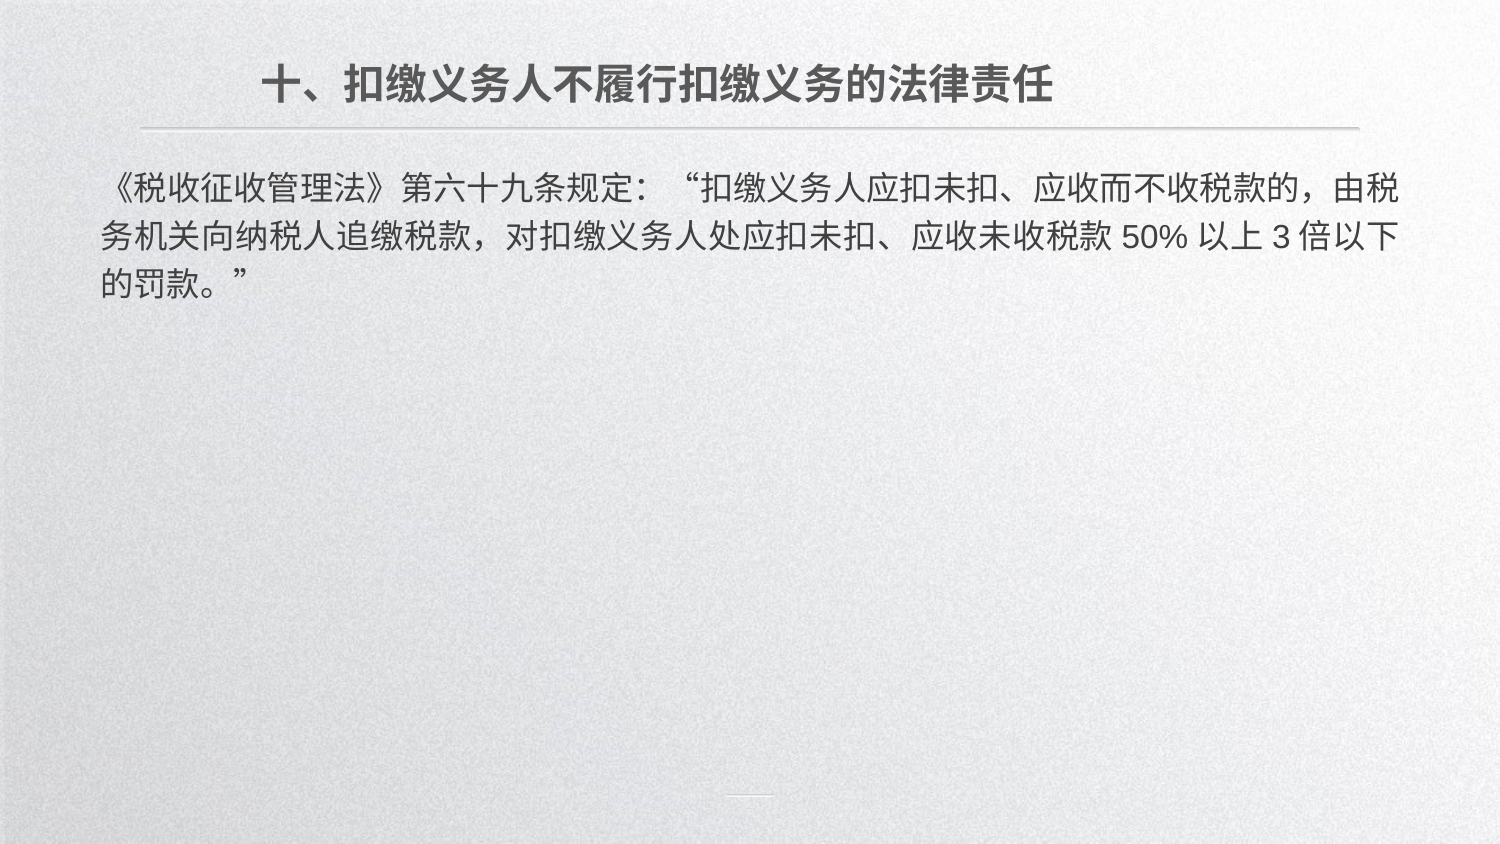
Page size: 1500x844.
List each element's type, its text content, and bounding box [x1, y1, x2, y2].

picture [0, 0, 1500, 844]
text_box 《税收征收管理法》第六十九条规定：“扣缴义务人应扣未扣、应收而不收税款的，由税务机关向纳税人追缴税款，对扣缴义务人处应扣未扣、应收未收税款50%以上3倍以下的罚款。” [100, 159, 1400, 304]
text_box 十、扣缴义务人不履行扣缴义务的法律责任 [80, 52, 1234, 114]
